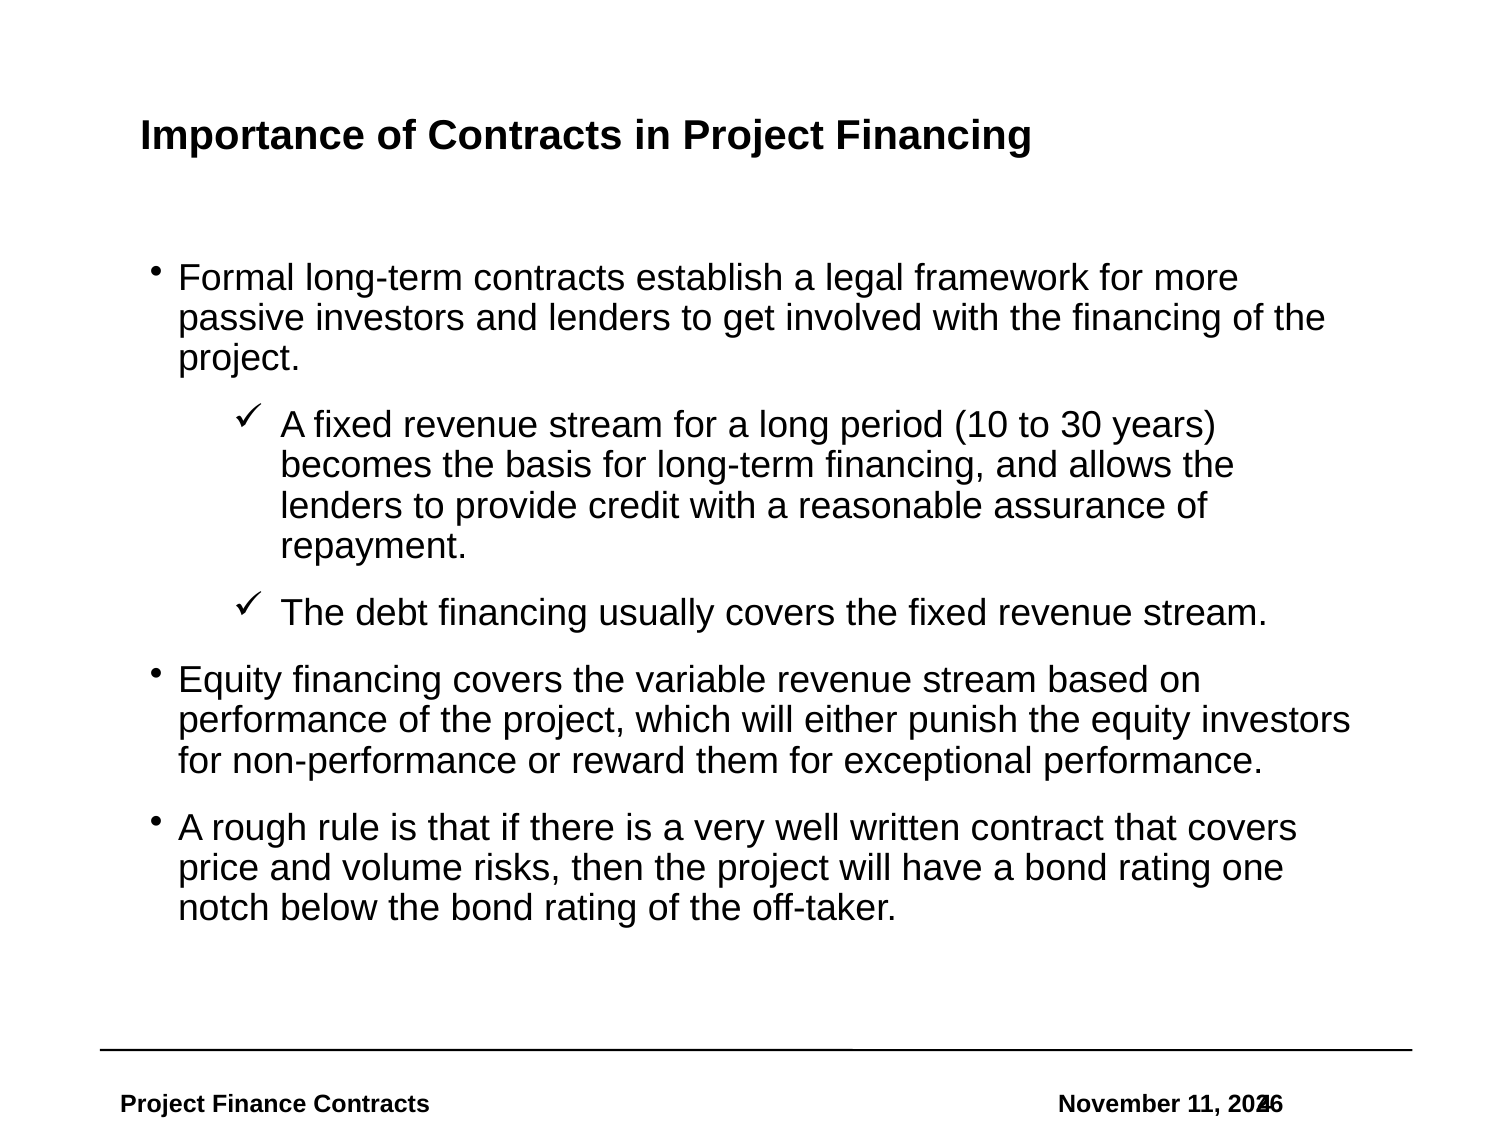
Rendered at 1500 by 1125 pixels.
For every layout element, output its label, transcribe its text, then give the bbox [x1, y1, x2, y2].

list Formal long-term contracts establish a legal framework for more passive investors and lenders to get involved with the financing of the project. A fixed revenue stream for a long period (10 to 30 years) becomes the basis for long-term financing, and allows the lenders to provide credit with a reasonable assurance of repayment. The debt financing usually covers the fixed revenue stream. Equity financing covers the variable revenue stream based on performance of the project, which will either punish the equity investors for non-performance or reward them for exceptional performance. A rough rule is that if there is a very well written contract that covers price and volume risks, then the project will have a bond rating one notch below the bond rating of the off-taker. [124, 249, 1376, 1001]
title Importance of Contracts in Project Financing [124, 99, 1288, 226]
